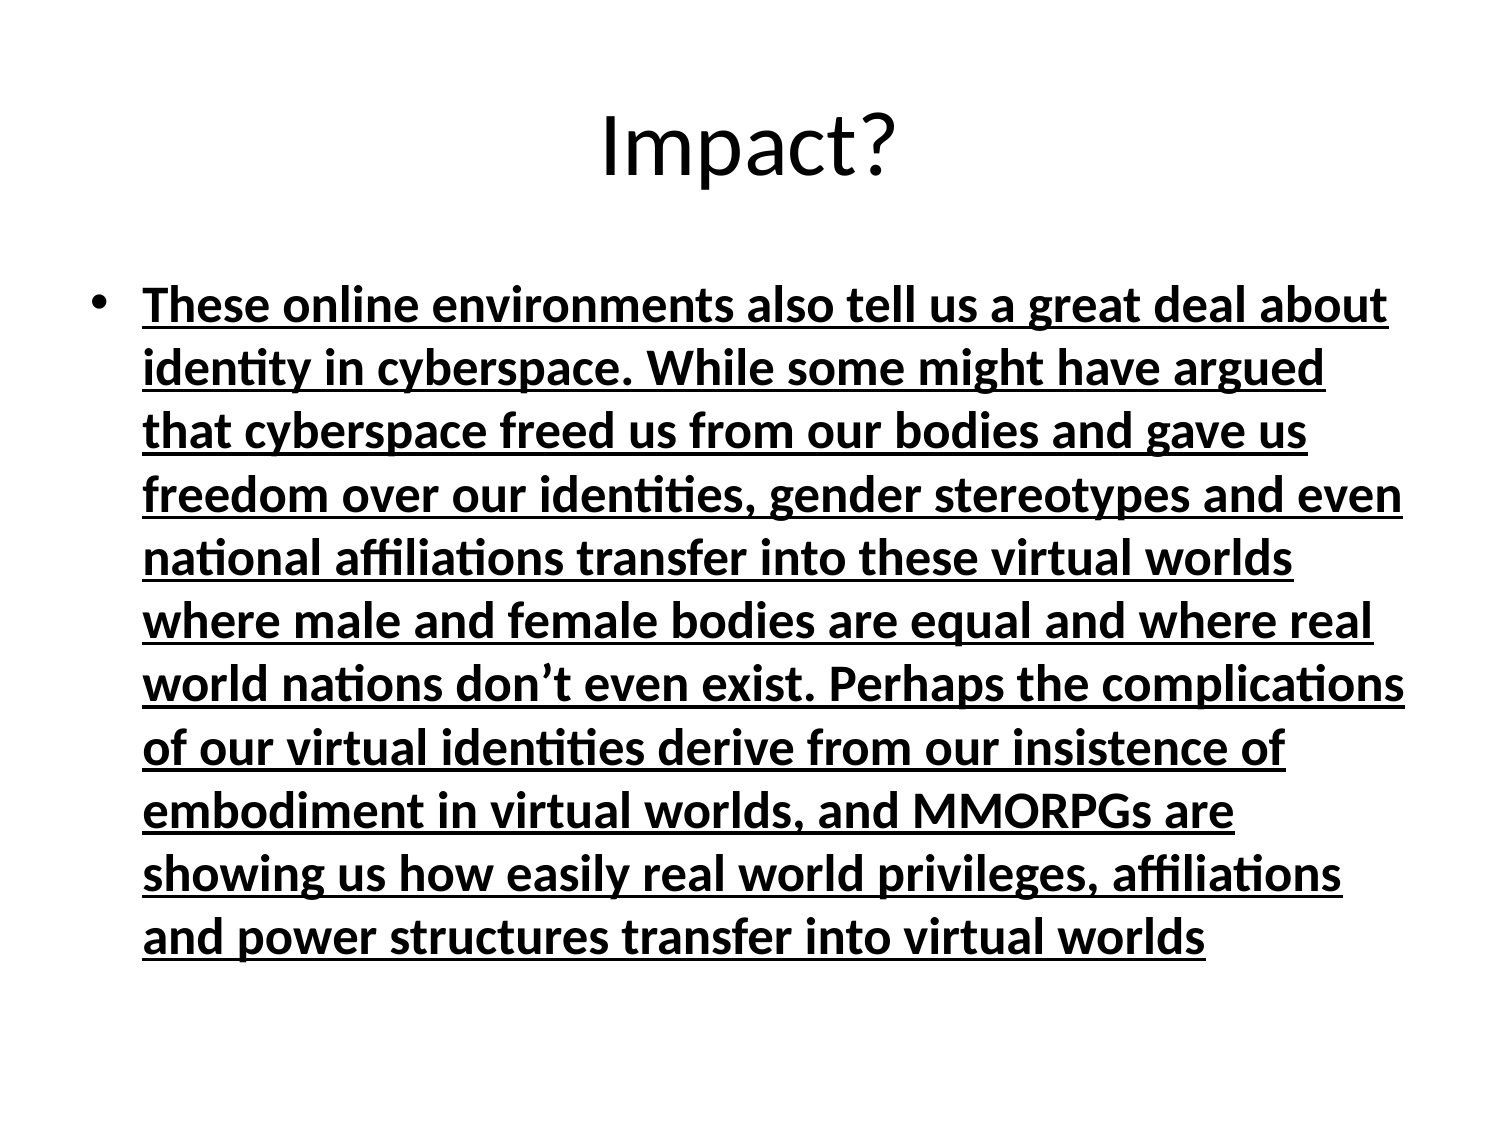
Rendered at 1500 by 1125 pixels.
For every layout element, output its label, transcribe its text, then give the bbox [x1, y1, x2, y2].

title Impact? [75, 45, 1425, 233]
list These online environments also tell us a great deal about identity in cyberspace. While some might have argued that cyberspace freed us from our bodies and gave us freedom over our identities, gender stereotypes and even national affiliations transfer into these virtual worlds where male and female bodies are equal and where real world nations don’t even exist. Perhaps the complications of our virtual identities derive from our insistence of embodiment in virtual worlds, and MMORPGs are showing us how easily real world privileges, affiliations and power structures transfer into virtual worlds [75, 262, 1425, 1005]
